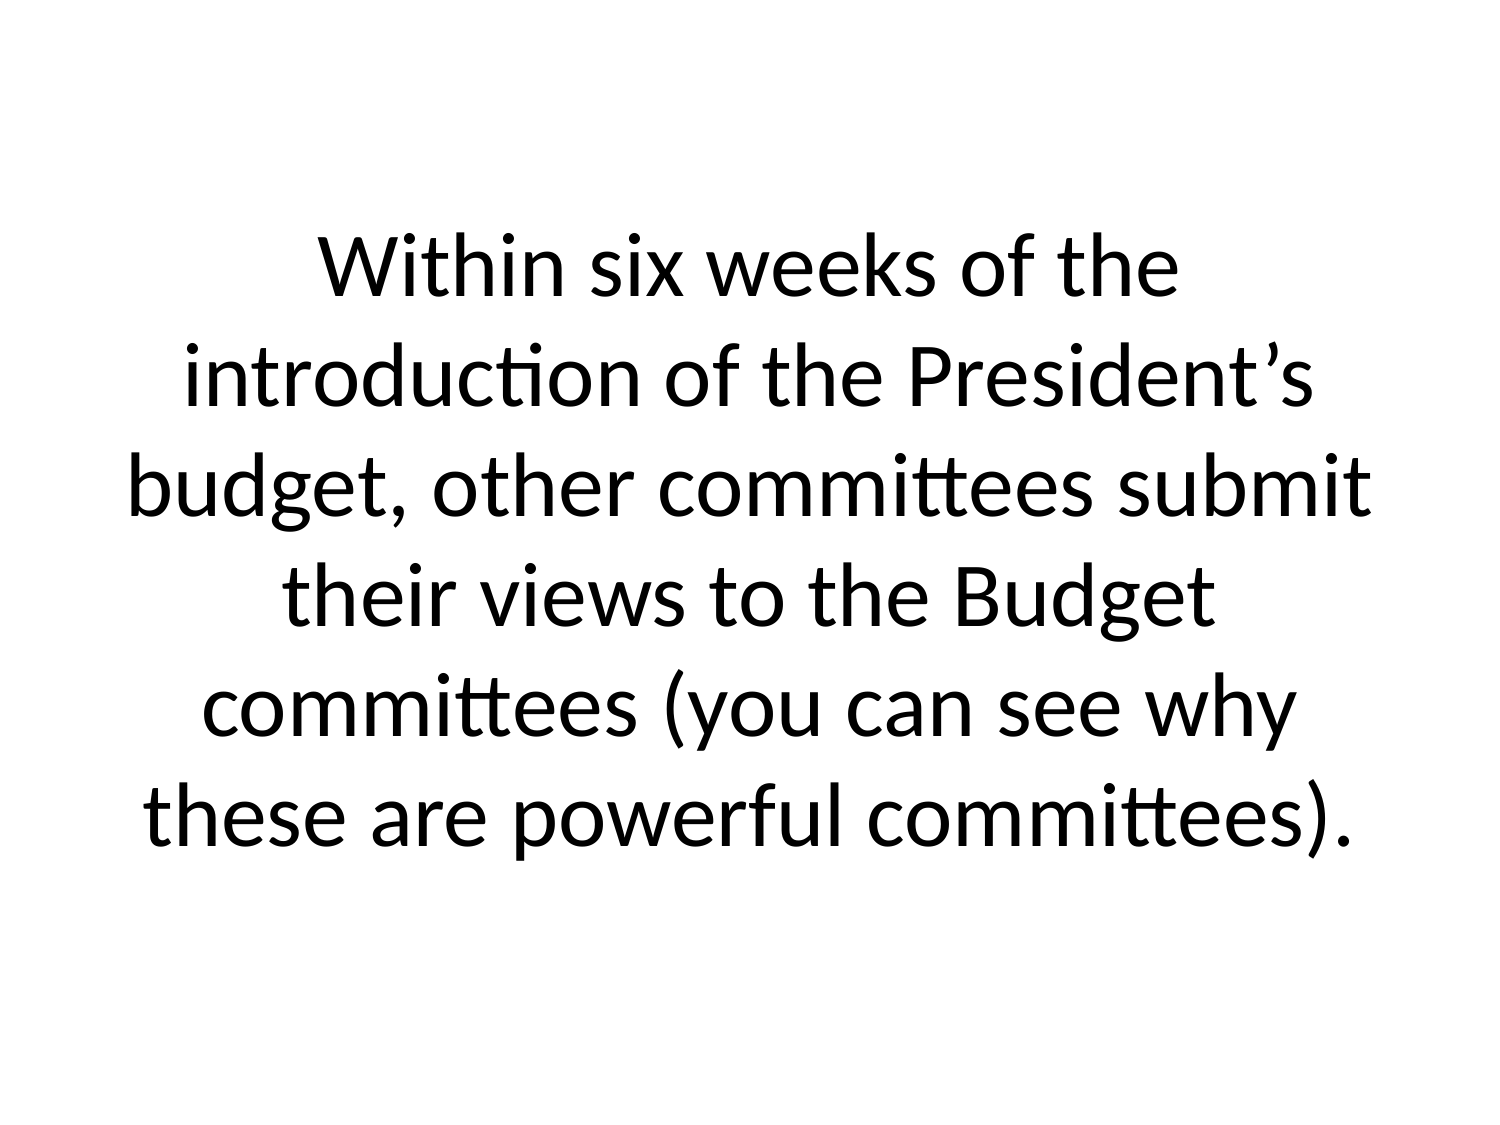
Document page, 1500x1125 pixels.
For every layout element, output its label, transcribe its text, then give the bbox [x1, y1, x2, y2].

title Within six weeks of the introduction of the President’s budget, other committees submit their views to the Budget committees (you can see why these are powerful committees). [74, 44, 1426, 1026]
